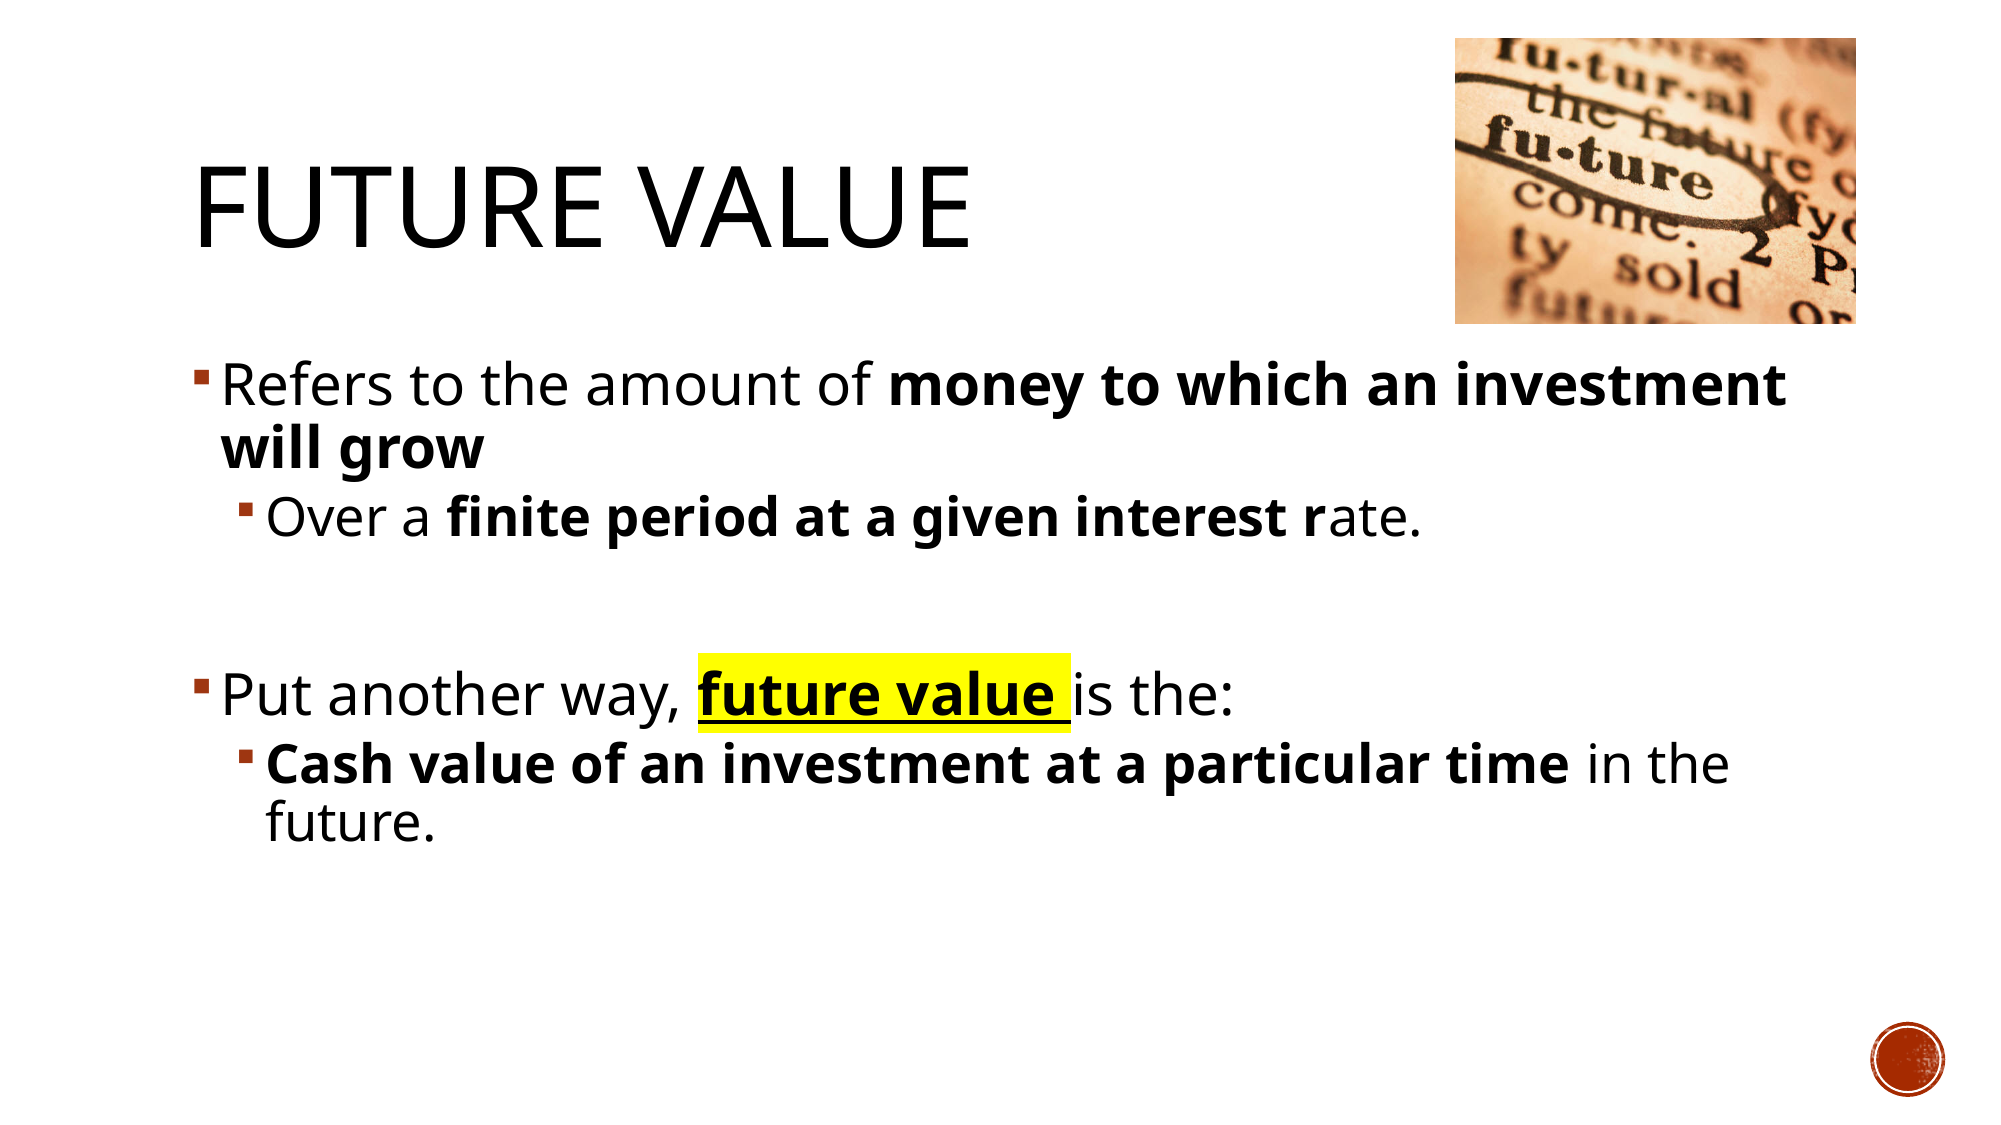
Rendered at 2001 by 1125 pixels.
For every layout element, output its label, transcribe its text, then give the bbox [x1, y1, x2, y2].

list Refers to the amount of money to which an investment will grow Over a finite period at a given interest rate. Put another way, future value is the: Cash value of an investment at a particular time in the future. [175, 348, 1826, 1013]
picture [1455, 38, 1856, 324]
title Future Value [175, 79, 1826, 344]
